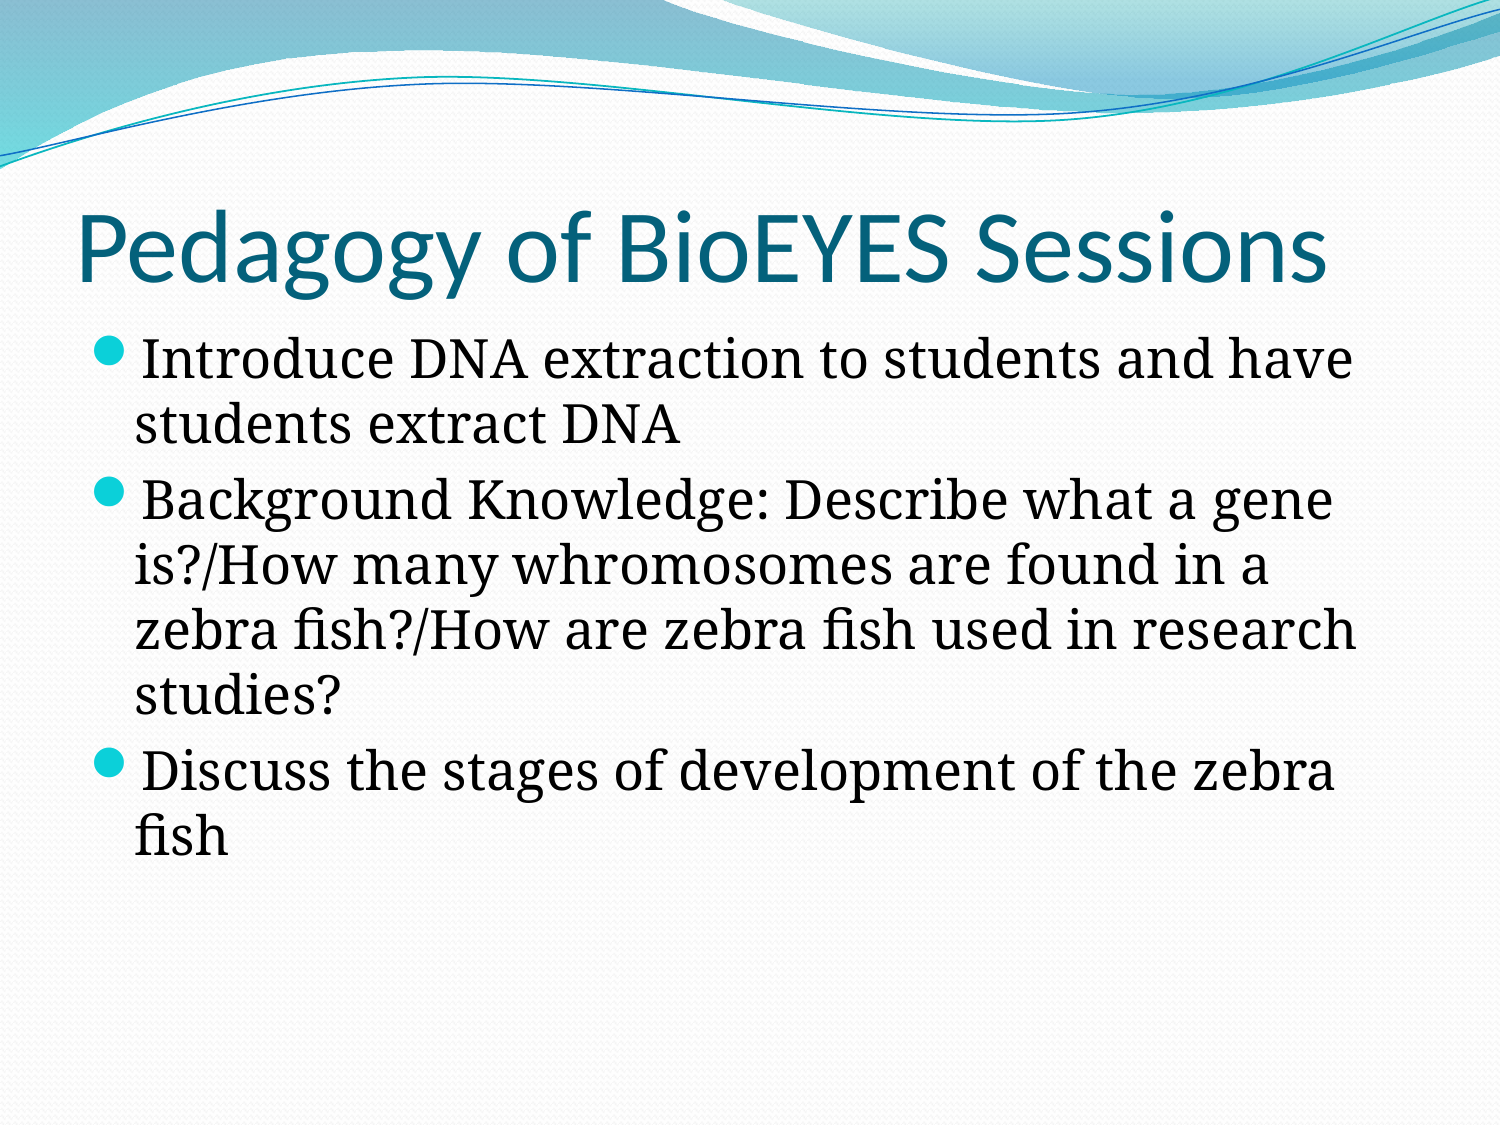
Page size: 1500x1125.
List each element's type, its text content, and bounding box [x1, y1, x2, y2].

title Pedagogy of BioEYES Sessions [75, 115, 1425, 303]
list Introduce DNA extraction to students and have students extract DNA Background Knowledge: Describe what a gene is?/How many whromosomes are found in a zebra fish?/How are zebra fish used in research studies? Discuss the stages of development of the zebra fish [75, 317, 1425, 1038]
